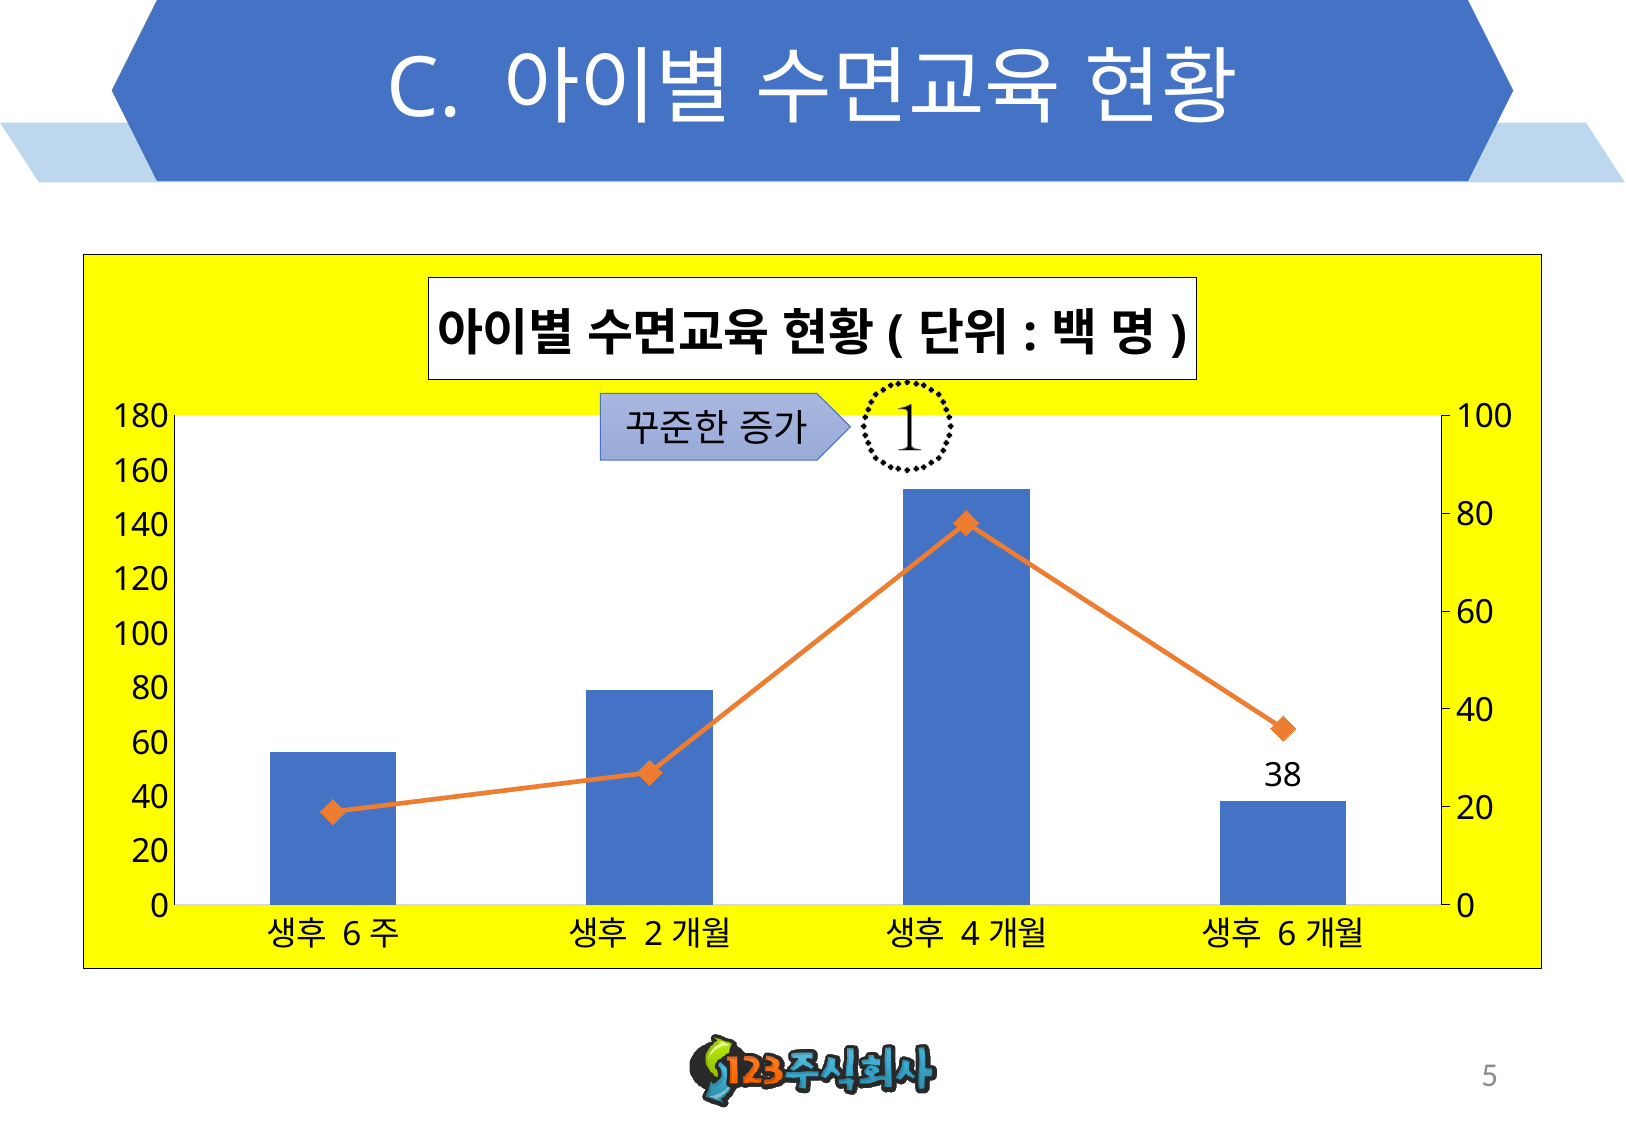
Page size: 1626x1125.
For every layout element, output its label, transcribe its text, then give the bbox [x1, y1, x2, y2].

picture [858, 378, 958, 475]
title C. 아이별 수면교육 현황 [0, 0, 1625, 182]
chart [83, 254, 1542, 969]
picture [677, 1021, 948, 1118]
slide_number 5 [1147, 1042, 1514, 1103]
